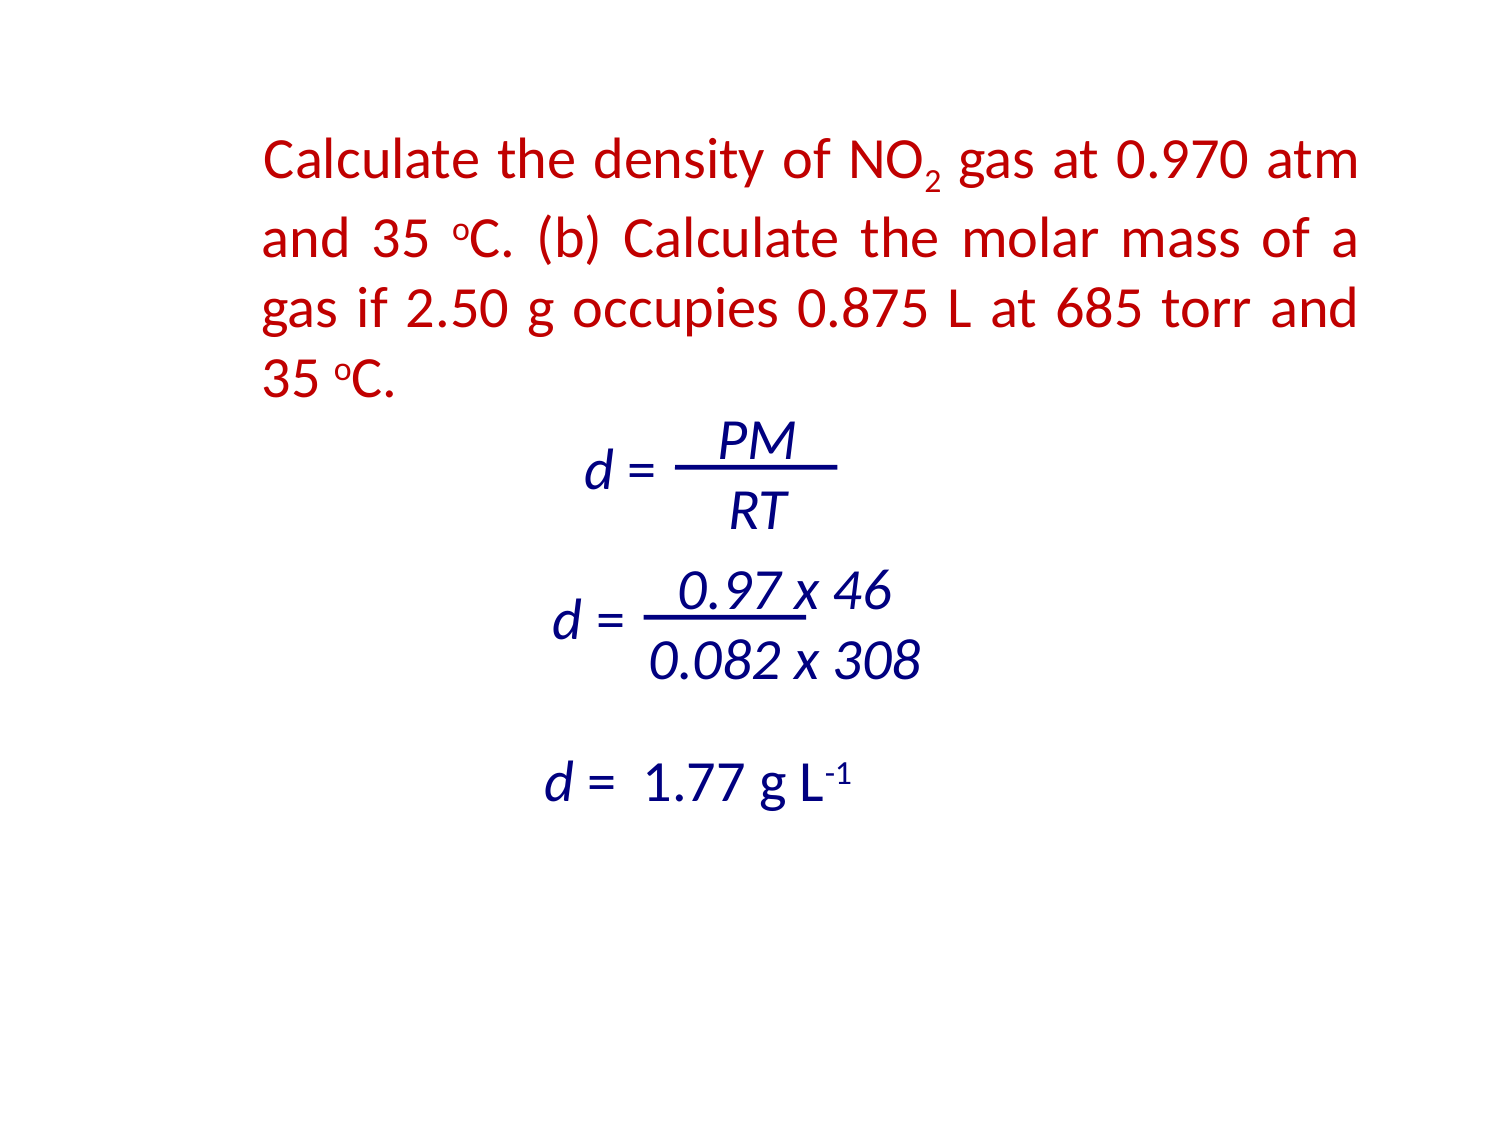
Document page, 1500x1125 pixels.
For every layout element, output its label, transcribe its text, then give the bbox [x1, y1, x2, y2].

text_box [568, 393, 838, 541]
text_box Calculate the density of NO2 gas at 0.970 atm and 35 oC. (b) Calculate the molar mass of a gas if 2.50 g occupies 0.875 L at 685 torr and 35 oC. [162, 112, 1375, 837]
text_box d = 1.77 g L-1 [529, 735, 867, 821]
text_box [537, 543, 1013, 701]
